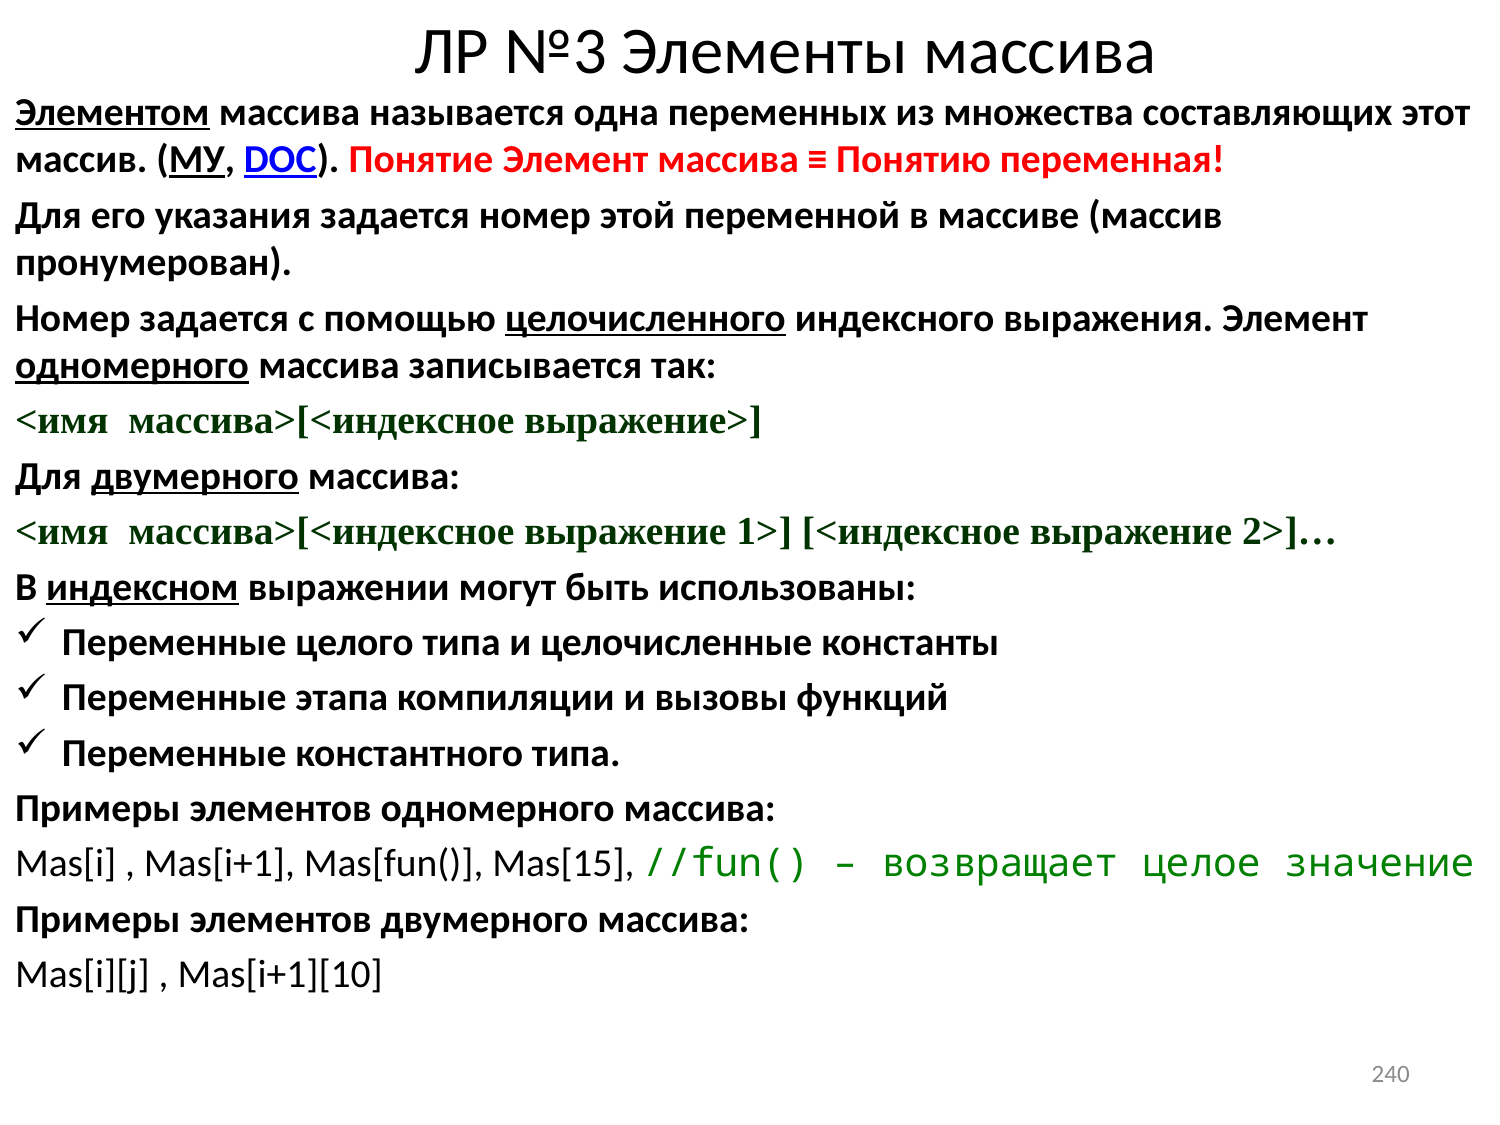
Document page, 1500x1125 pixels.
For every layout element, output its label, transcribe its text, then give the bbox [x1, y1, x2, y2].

slide_number 240 [1074, 1042, 1425, 1103]
text_box Элементом массива называется одна переменных из множества составляющих этот массив. (МУ, DOC). Понятие Элемент массива ≡ Понятию переменная! Для его указания задается номер этой переменной в массиве (массив пронумерован). Номер задается с помощью целочисленного индексного выражения. Элемент одномерного массива записывается так: <имя массива>[<индексное выражение>] Для двумерного массива: <имя массива>[<индексное выражение 1>] [<индексное выражение 2>]… В индексном выражении могут быть использованы: Переменные целого типа и целочисленные константы Переменные этапа компиляции и вызовы функций Переменные константного типа. Примеры элементов одномерного массива: Mas[i] , Mas[i+1], Mas[fun()], Mas[15], //fun() – возвращает целое значение Примеры элементов двумерного массива: Mas[i][j] , Mas[i+1][10] [0, 78, 1495, 1047]
title ЛР №3 Элементы массива [265, 0, 1306, 78]
